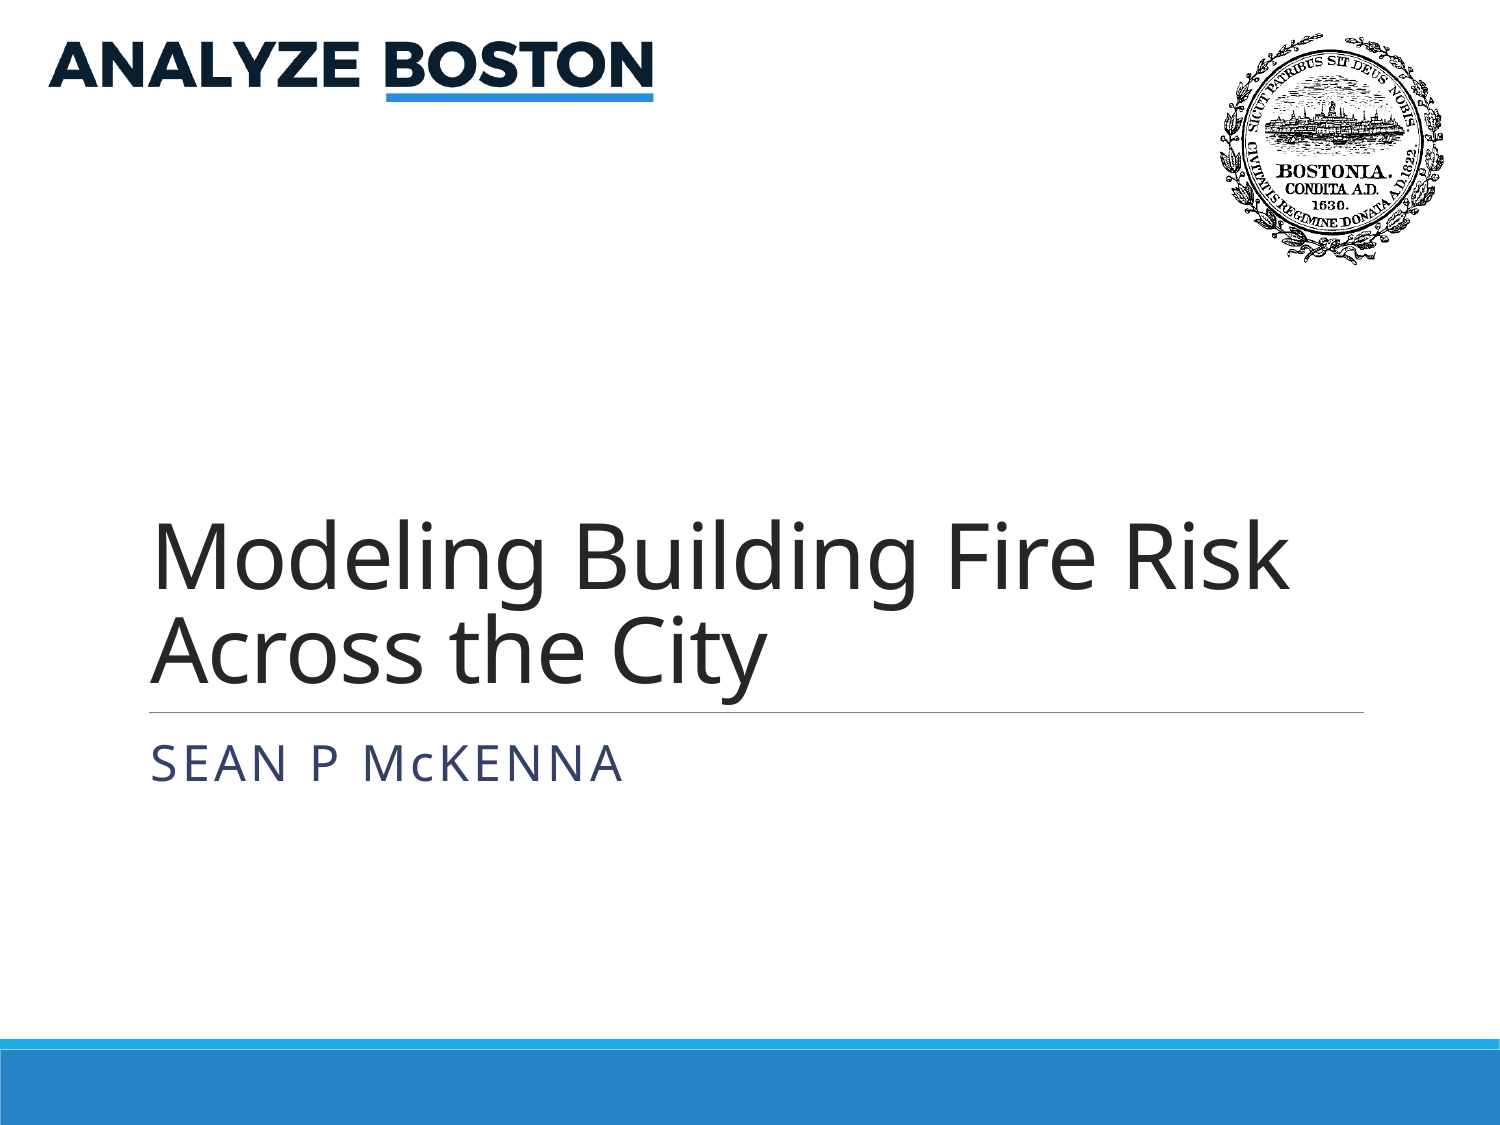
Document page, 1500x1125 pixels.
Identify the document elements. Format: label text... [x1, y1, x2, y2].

title Modeling Building Fire Risk Across the City [135, 124, 1373, 710]
picture [40, 26, 665, 113]
picture [1213, 31, 1449, 266]
subtitle Sean P McKenna [135, 730, 1373, 919]
